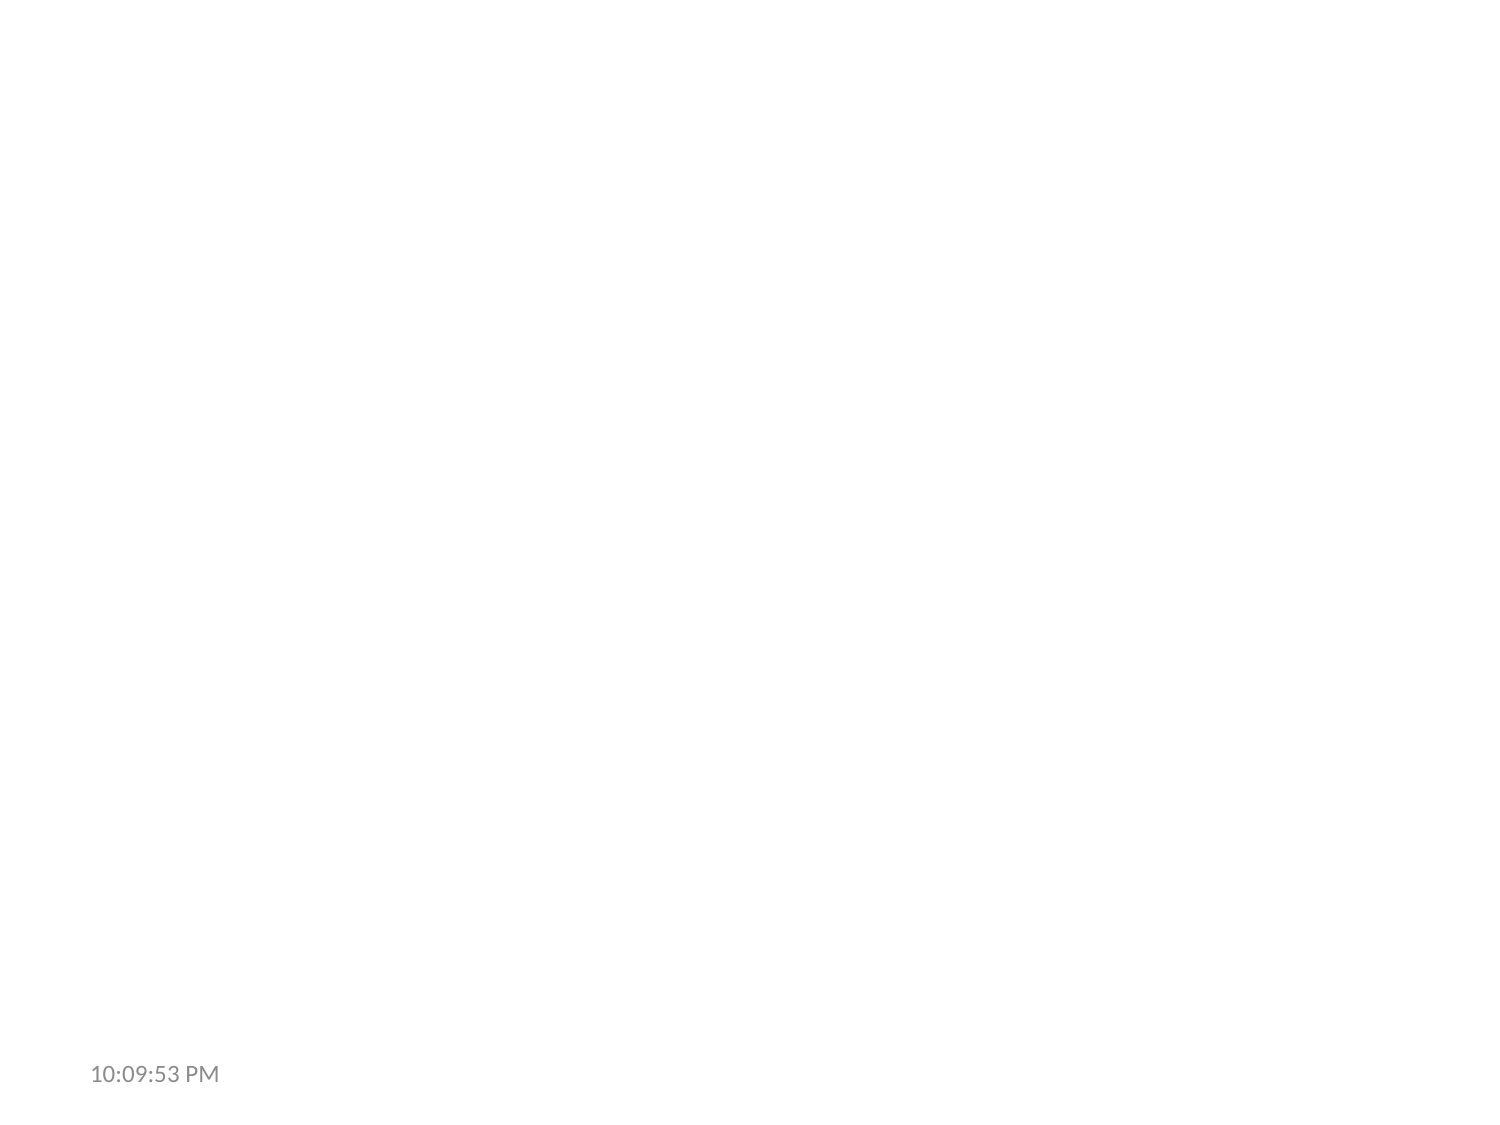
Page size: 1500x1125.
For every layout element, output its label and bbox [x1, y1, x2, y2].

slide_number [75, 1042, 425, 1103]
